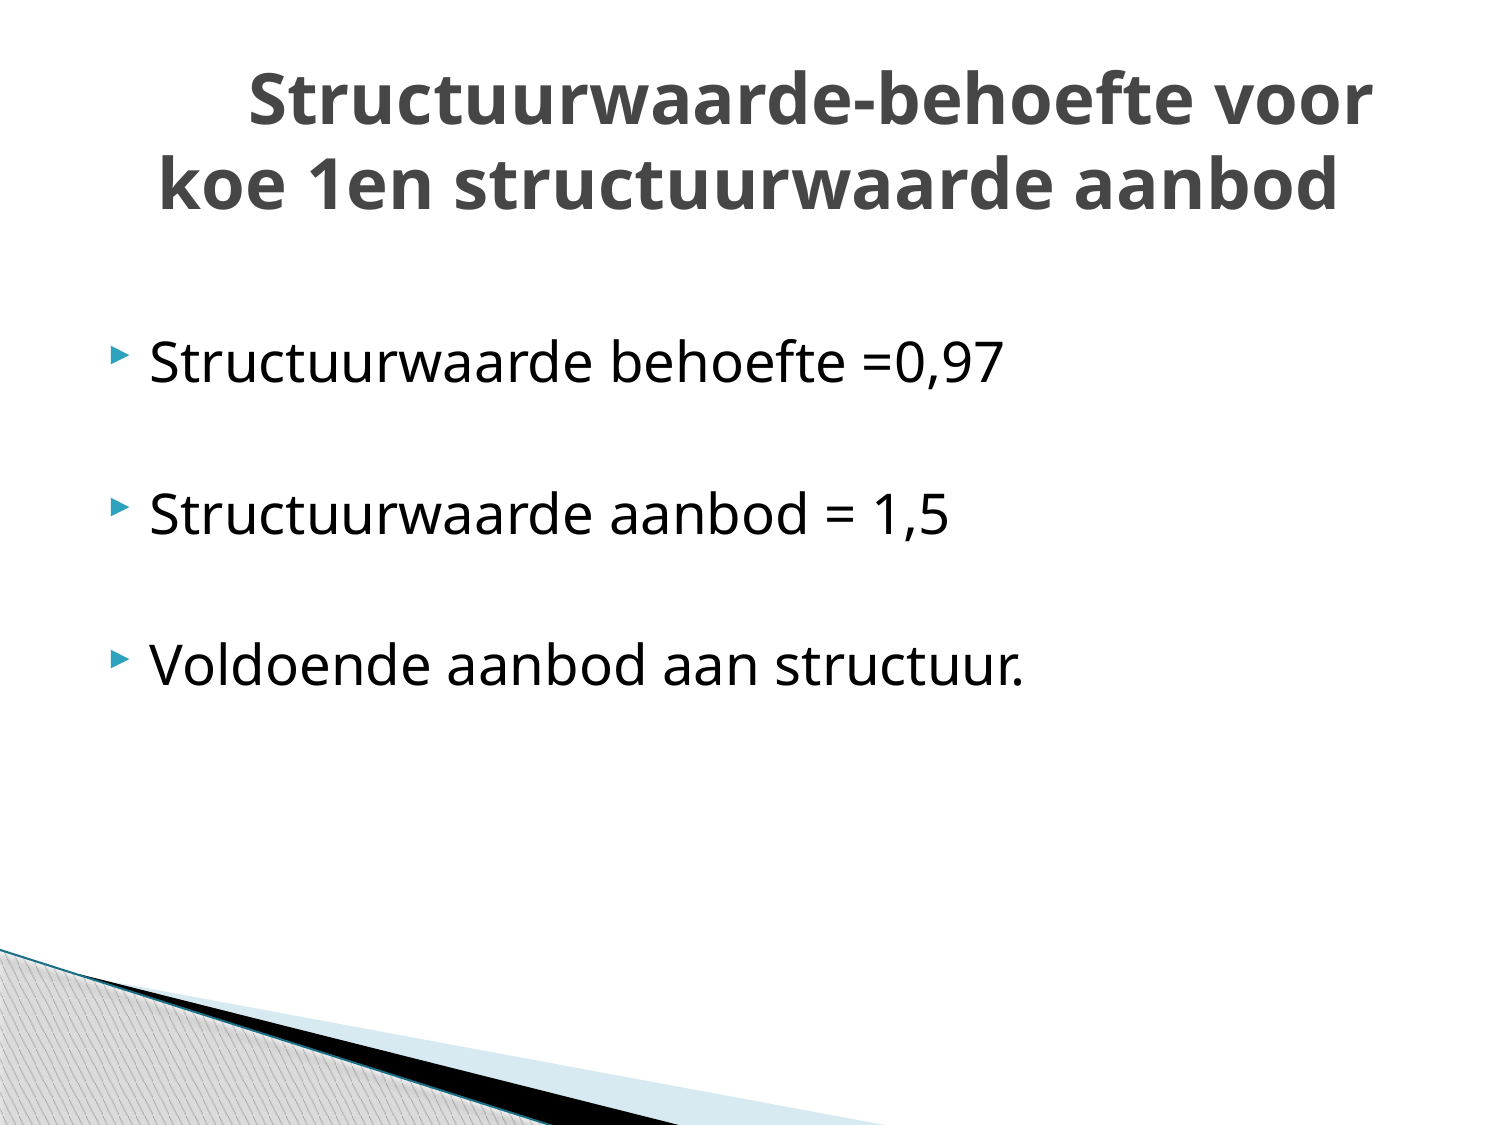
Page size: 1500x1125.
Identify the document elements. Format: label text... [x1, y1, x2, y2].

title Structuurwaarde-behoefte voor koe 1en structuurwaarde aanbod [75, 45, 1425, 233]
list Structuurwaarde behoefte =0,97 Structuurwaarde aanbod = 1,5 Voldoende aanbod aan structuur. [75, 243, 1425, 986]
